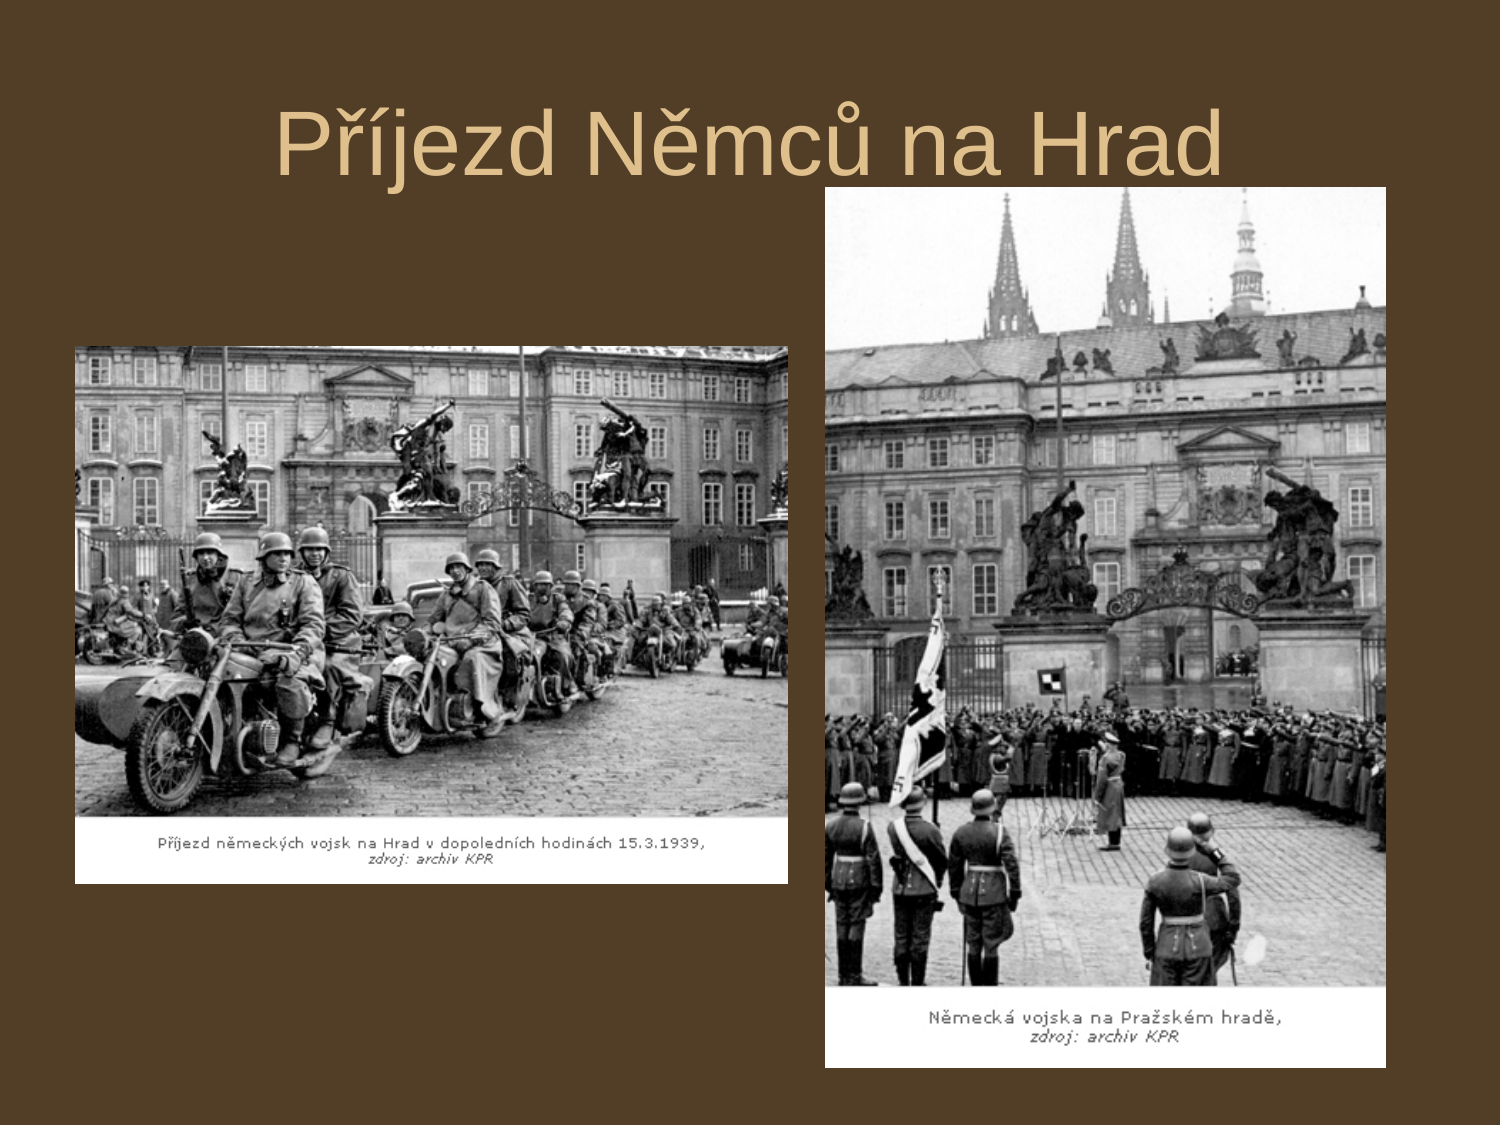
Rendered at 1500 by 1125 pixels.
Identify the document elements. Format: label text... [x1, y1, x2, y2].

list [74, 345, 788, 884]
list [824, 187, 1386, 1068]
title Příjezd Němců na Hrad [75, 45, 1425, 233]
